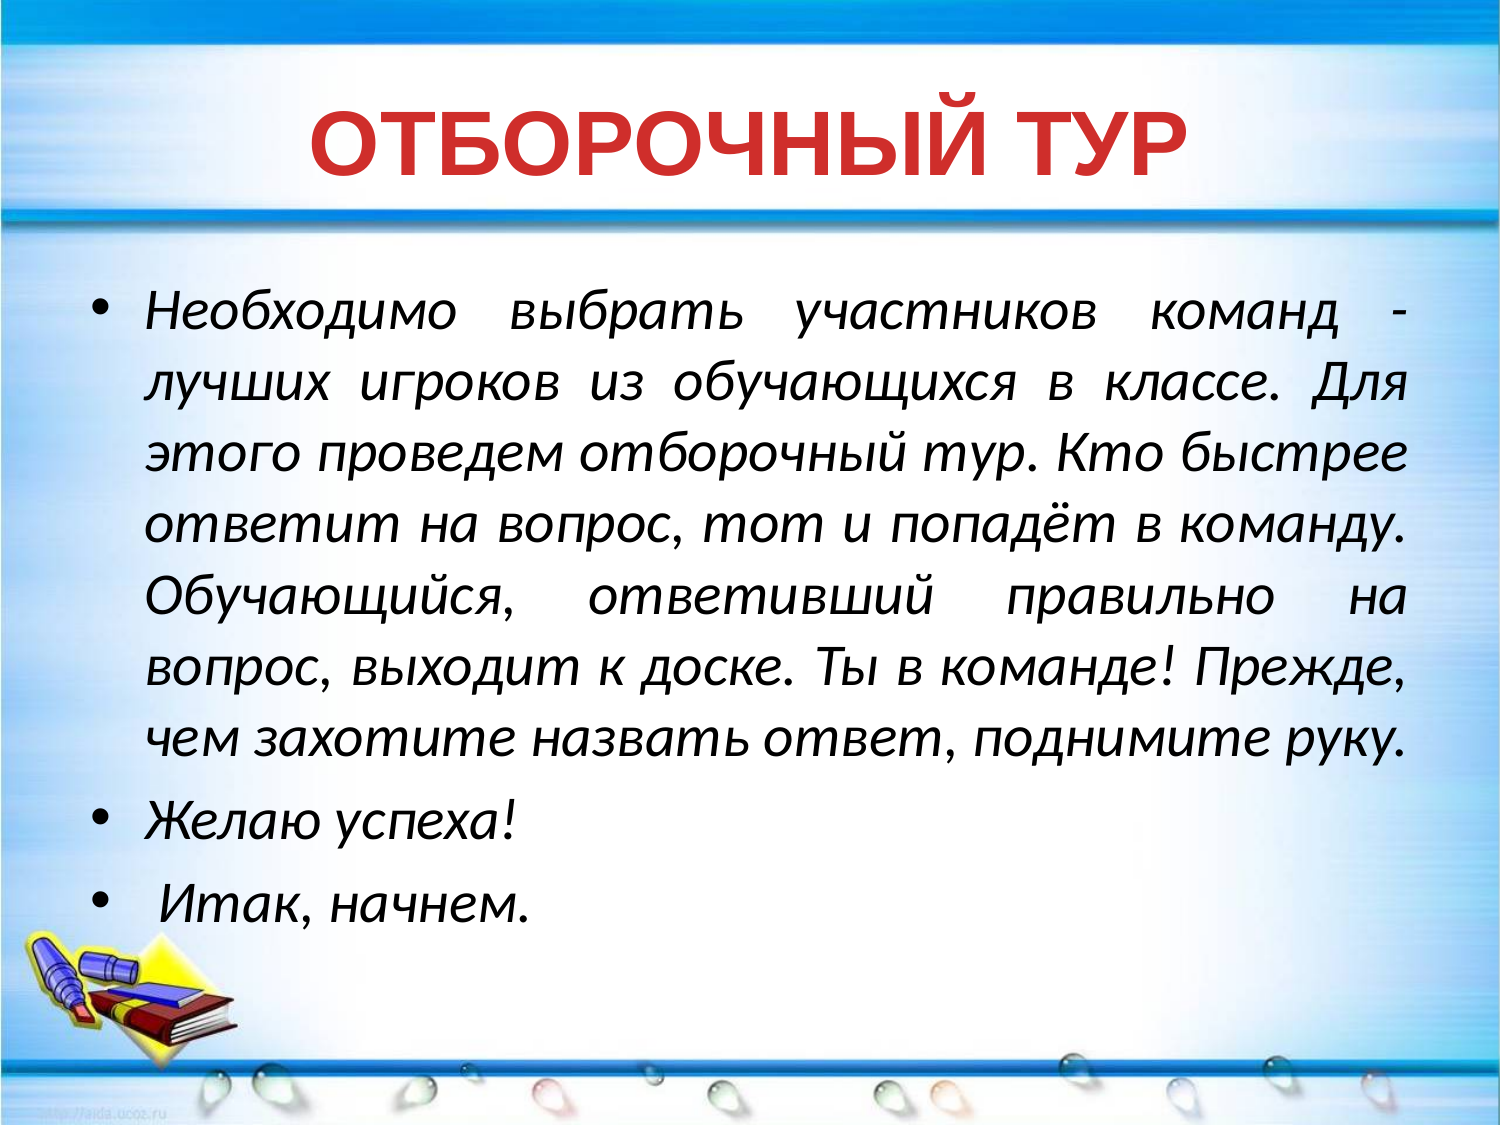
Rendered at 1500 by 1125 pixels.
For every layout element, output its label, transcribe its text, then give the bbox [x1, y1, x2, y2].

list Необходимо выбрать участников команд - лучших игроков из обучающихся в классе. Для этого проведем отборочный тур. Кто быстрее ответит на вопрос, тот и попадёт в команду. Обучающийся, ответивший правильно на вопрос, выходит к доске. Ты в команде! Прежде, чем захотите назвать ответ, поднимите руку. Желаю успеха! Итак, начнем. [75, 262, 1425, 1005]
title ОТБОРОЧНЫЙ ТУР [75, 45, 1425, 233]
picture [0, 0, 1500, 1125]
